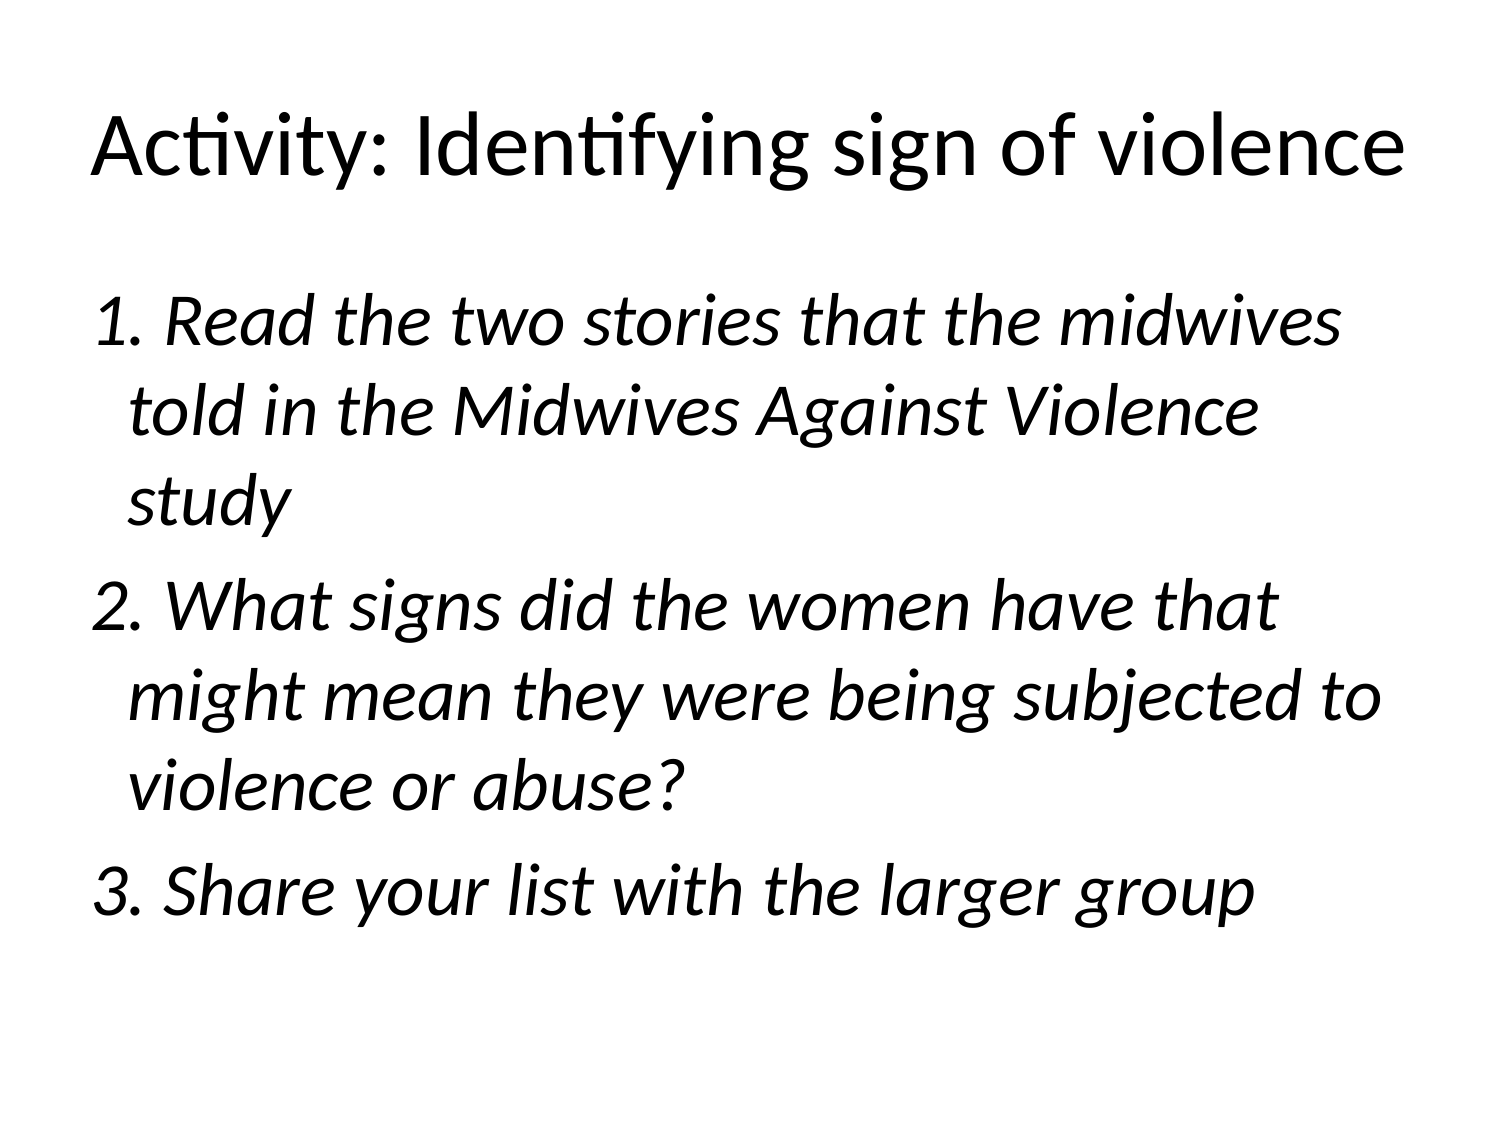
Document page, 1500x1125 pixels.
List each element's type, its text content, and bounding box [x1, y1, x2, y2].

title Activity: Identifying sign of violence [75, 45, 1425, 233]
list Read the two stories that the midwives told in the Midwives Against Violence study What signs did the women have that might mean they were being subjected to violence or abuse? Share your list with the larger group [75, 262, 1425, 1005]
